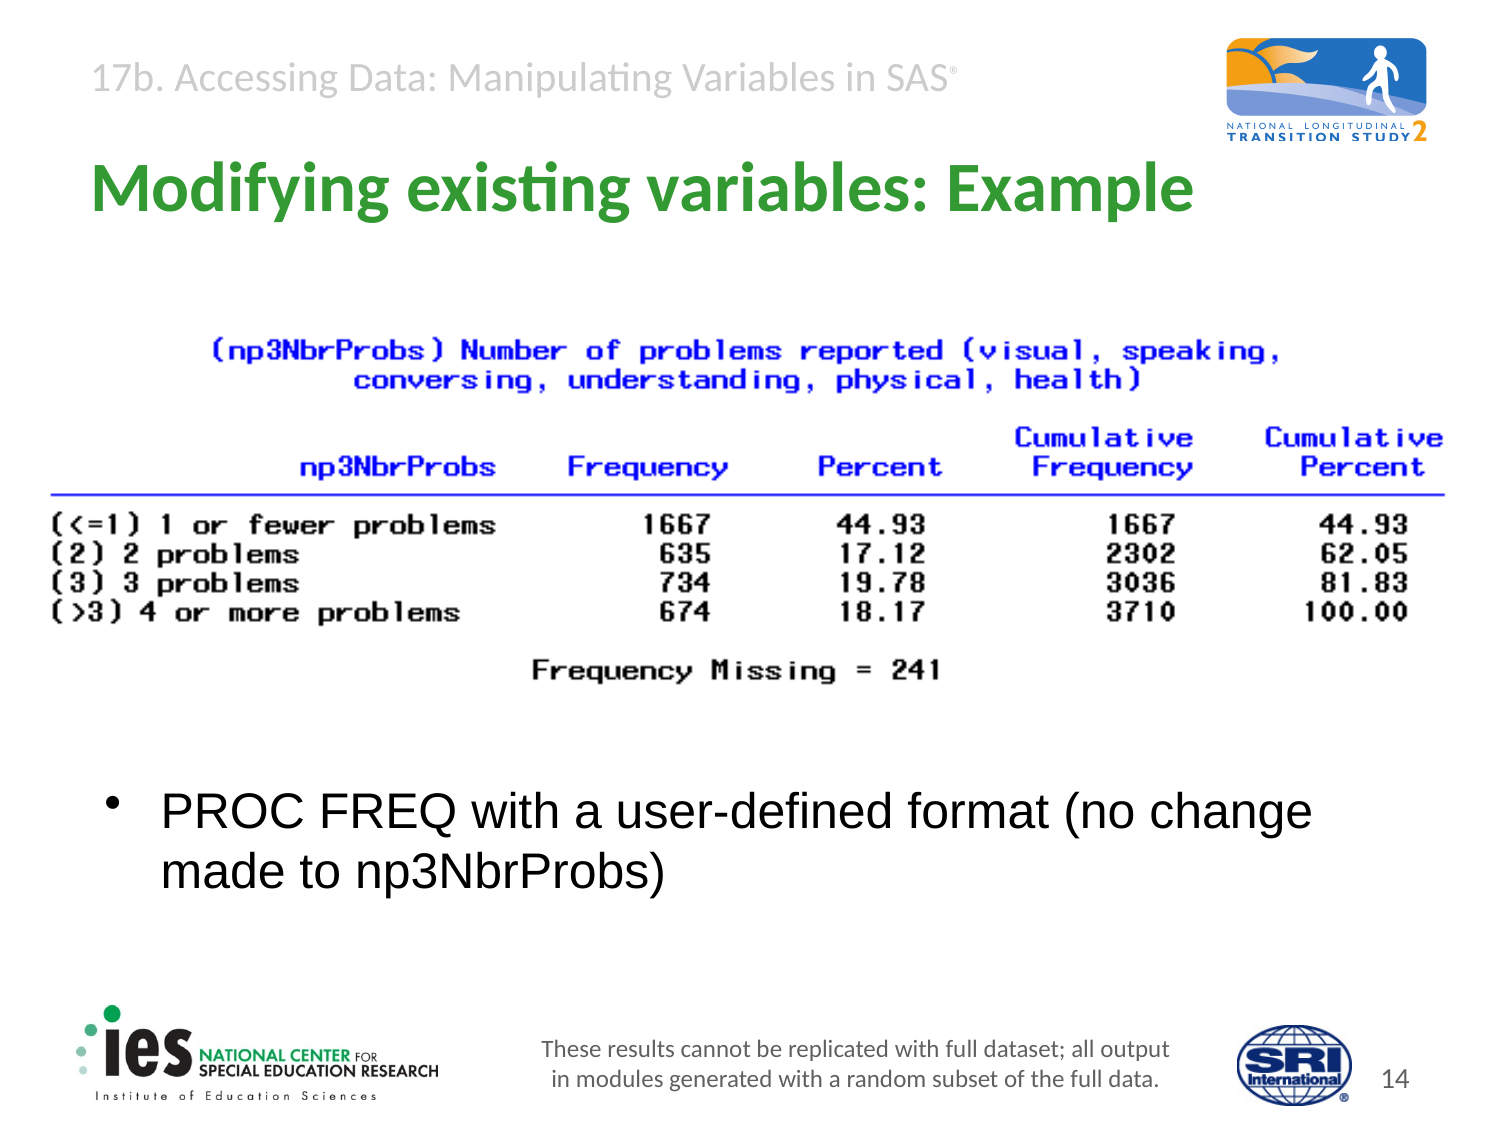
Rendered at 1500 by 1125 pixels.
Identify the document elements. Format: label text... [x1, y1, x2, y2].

text_box PROC FREQ with a user-defined format (no change made to np3NbrProbs) [89, 771, 1440, 965]
title Modifying existing variables: Example [74, 115, 1426, 251]
slide_number 13 [1321, 1051, 1426, 1125]
footer These results cannot be replicated with full dataset; all output in modules generated with a random subset of the full data. [437, 1024, 1276, 1104]
picture [1237, 1025, 1352, 1106]
picture [28, 331, 1461, 699]
picture [76, 1005, 438, 1100]
